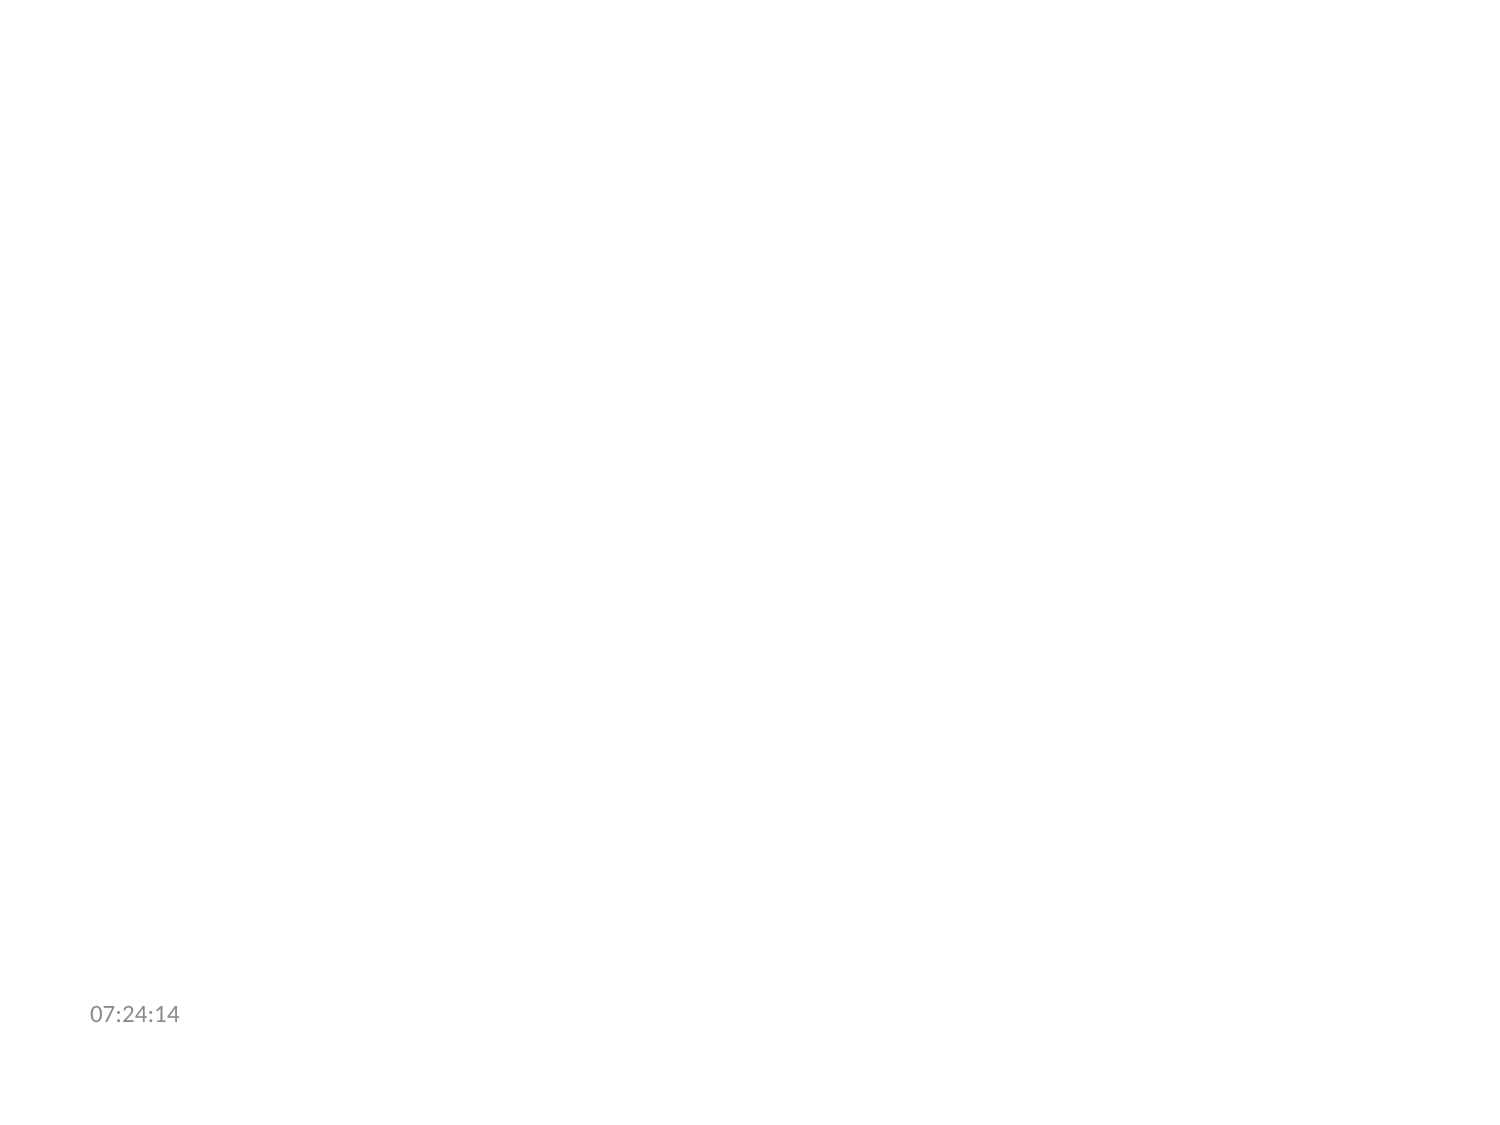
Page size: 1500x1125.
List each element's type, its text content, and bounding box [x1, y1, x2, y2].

text_box 15:35:09 [75, 982, 425, 1043]
